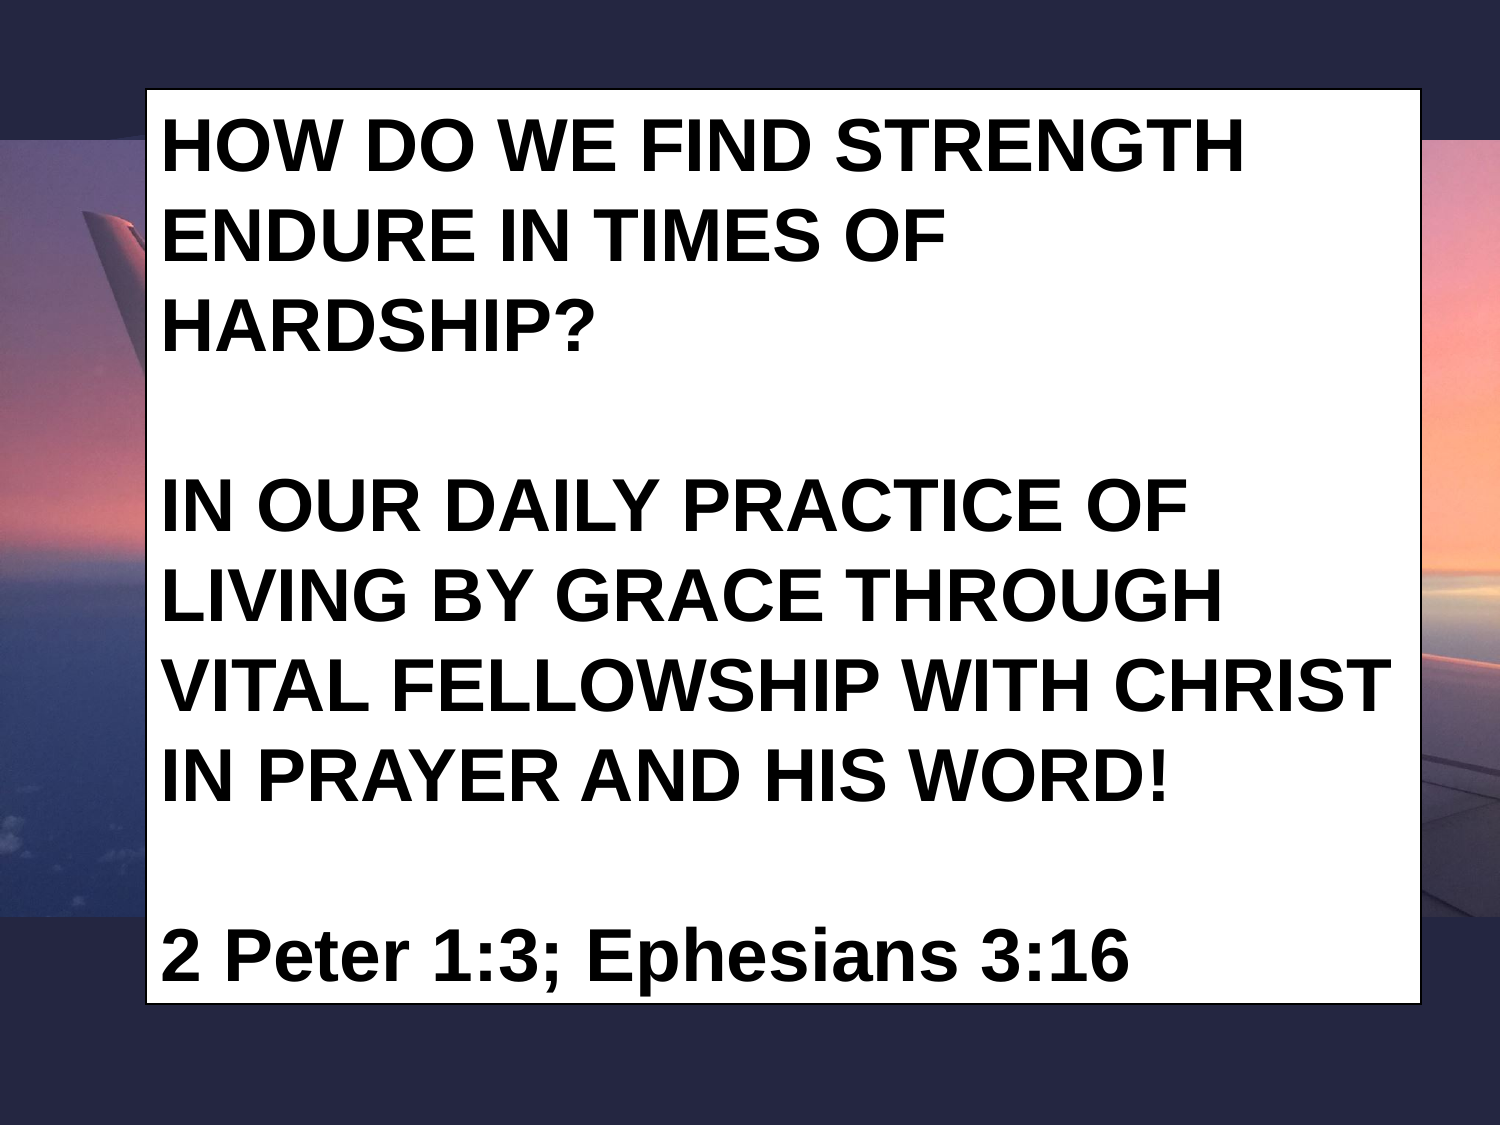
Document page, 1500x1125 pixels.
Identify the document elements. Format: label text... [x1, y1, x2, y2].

text_box HOW DO WE FIND STRENGTH ENDURE IN TIMES OF HARDSHIP? IN OUR DAILY PRACTICE OF LIVING BY GRACE THROUGH VITAL FELLOWSHIP WITH CHRIST IN PRAYER AND HIS WORD! 2 Peter 1:3; Ephesians 3:16 [145, 88, 1422, 140]
text_box HOW DO WE FIND STRENGTH ENDURE IN TIMES OF HARDSHIP? IN OUR DAILY PRACTICE OF LIVING BY GRACE THROUGH VITAL FELLOWSHIP WITH CHRIST IN PRAYER AND HIS WORD! 2 Peter 1:3; Ephesians 3:16 [145, 917, 1422, 1005]
picture [0, 140, 1500, 917]
